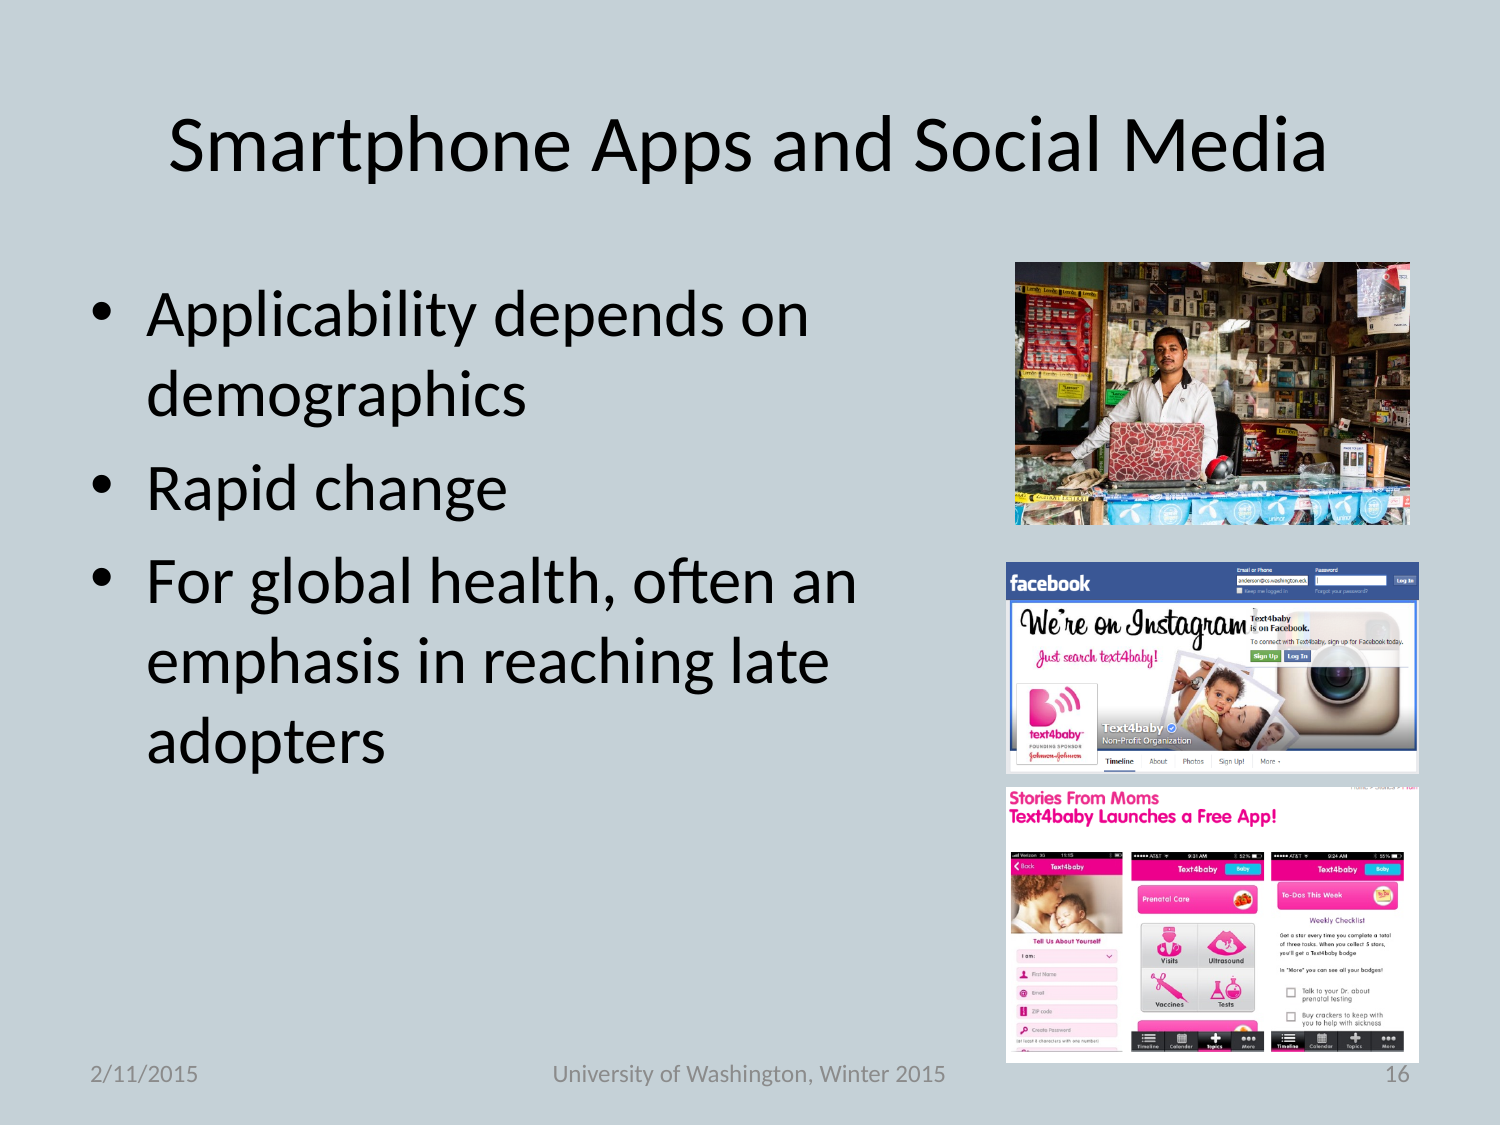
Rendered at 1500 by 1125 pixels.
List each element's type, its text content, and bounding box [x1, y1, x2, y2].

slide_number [75, 1042, 425, 1103]
title Smartphone Apps and Social Media [75, 45, 1425, 233]
list Applicability depends on demographics Rapid change For global health, often an emphasis in reaching late adopters [75, 262, 988, 1005]
slide_number 16 [1074, 1042, 1425, 1103]
picture [1006, 787, 1420, 1063]
footer University of Washington, Winter 2015 [512, 1042, 988, 1103]
picture [1015, 262, 1410, 526]
picture [1006, 562, 1420, 774]
